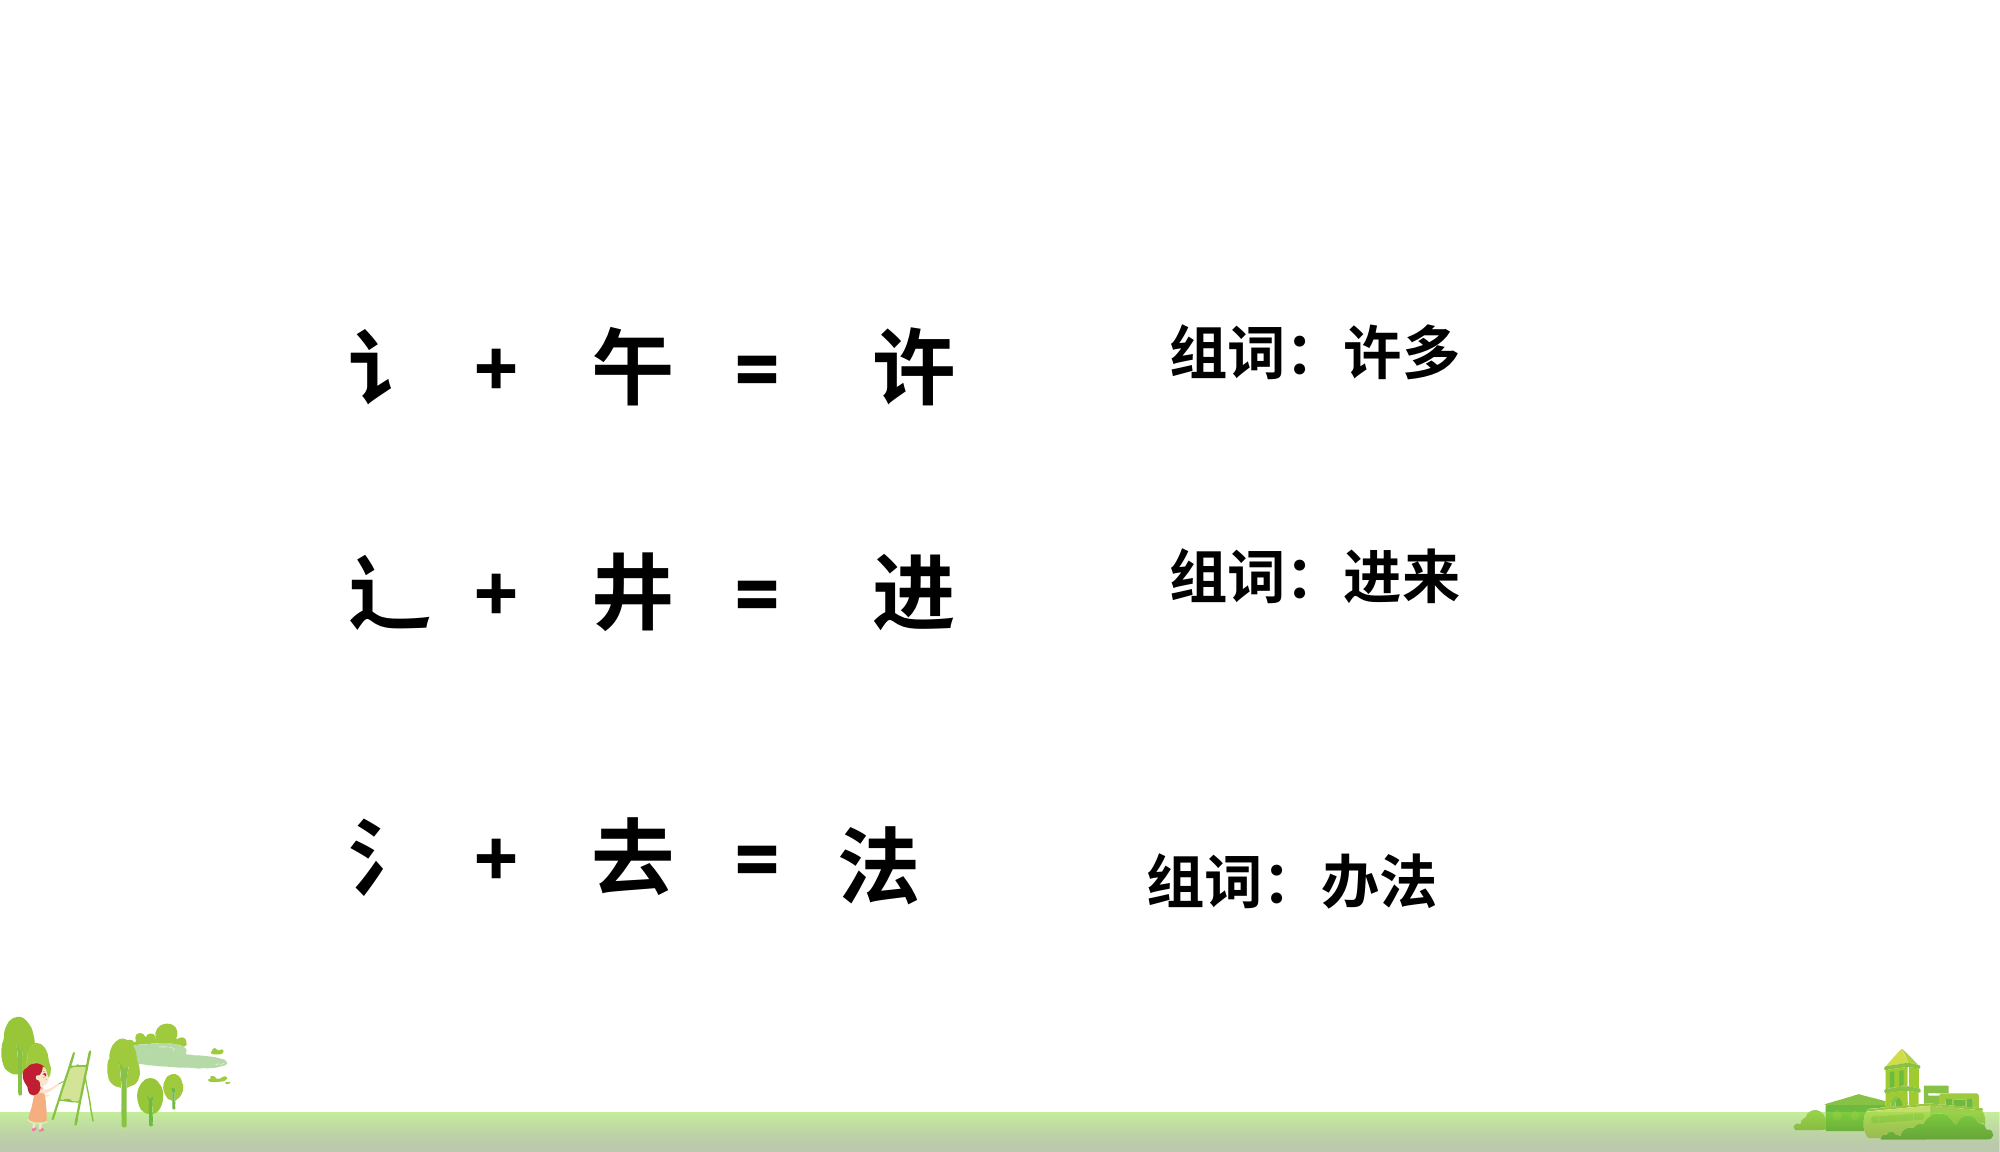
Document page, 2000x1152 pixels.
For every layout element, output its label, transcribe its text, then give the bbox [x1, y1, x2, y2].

text_box 许 [858, 278, 1024, 423]
text_box 讠 + 午 = [334, 278, 823, 423]
text_box 组词：许多 [1154, 308, 1609, 394]
text_box 法 [822, 777, 988, 922]
text_box 组词：办法 [1131, 837, 1494, 923]
text_box 组词：进来 [1154, 532, 1609, 618]
text_box 氵 + 去 = [334, 711, 814, 922]
text_box 进 [858, 502, 1024, 648]
text_box 辶 + 井 = [334, 502, 858, 648]
